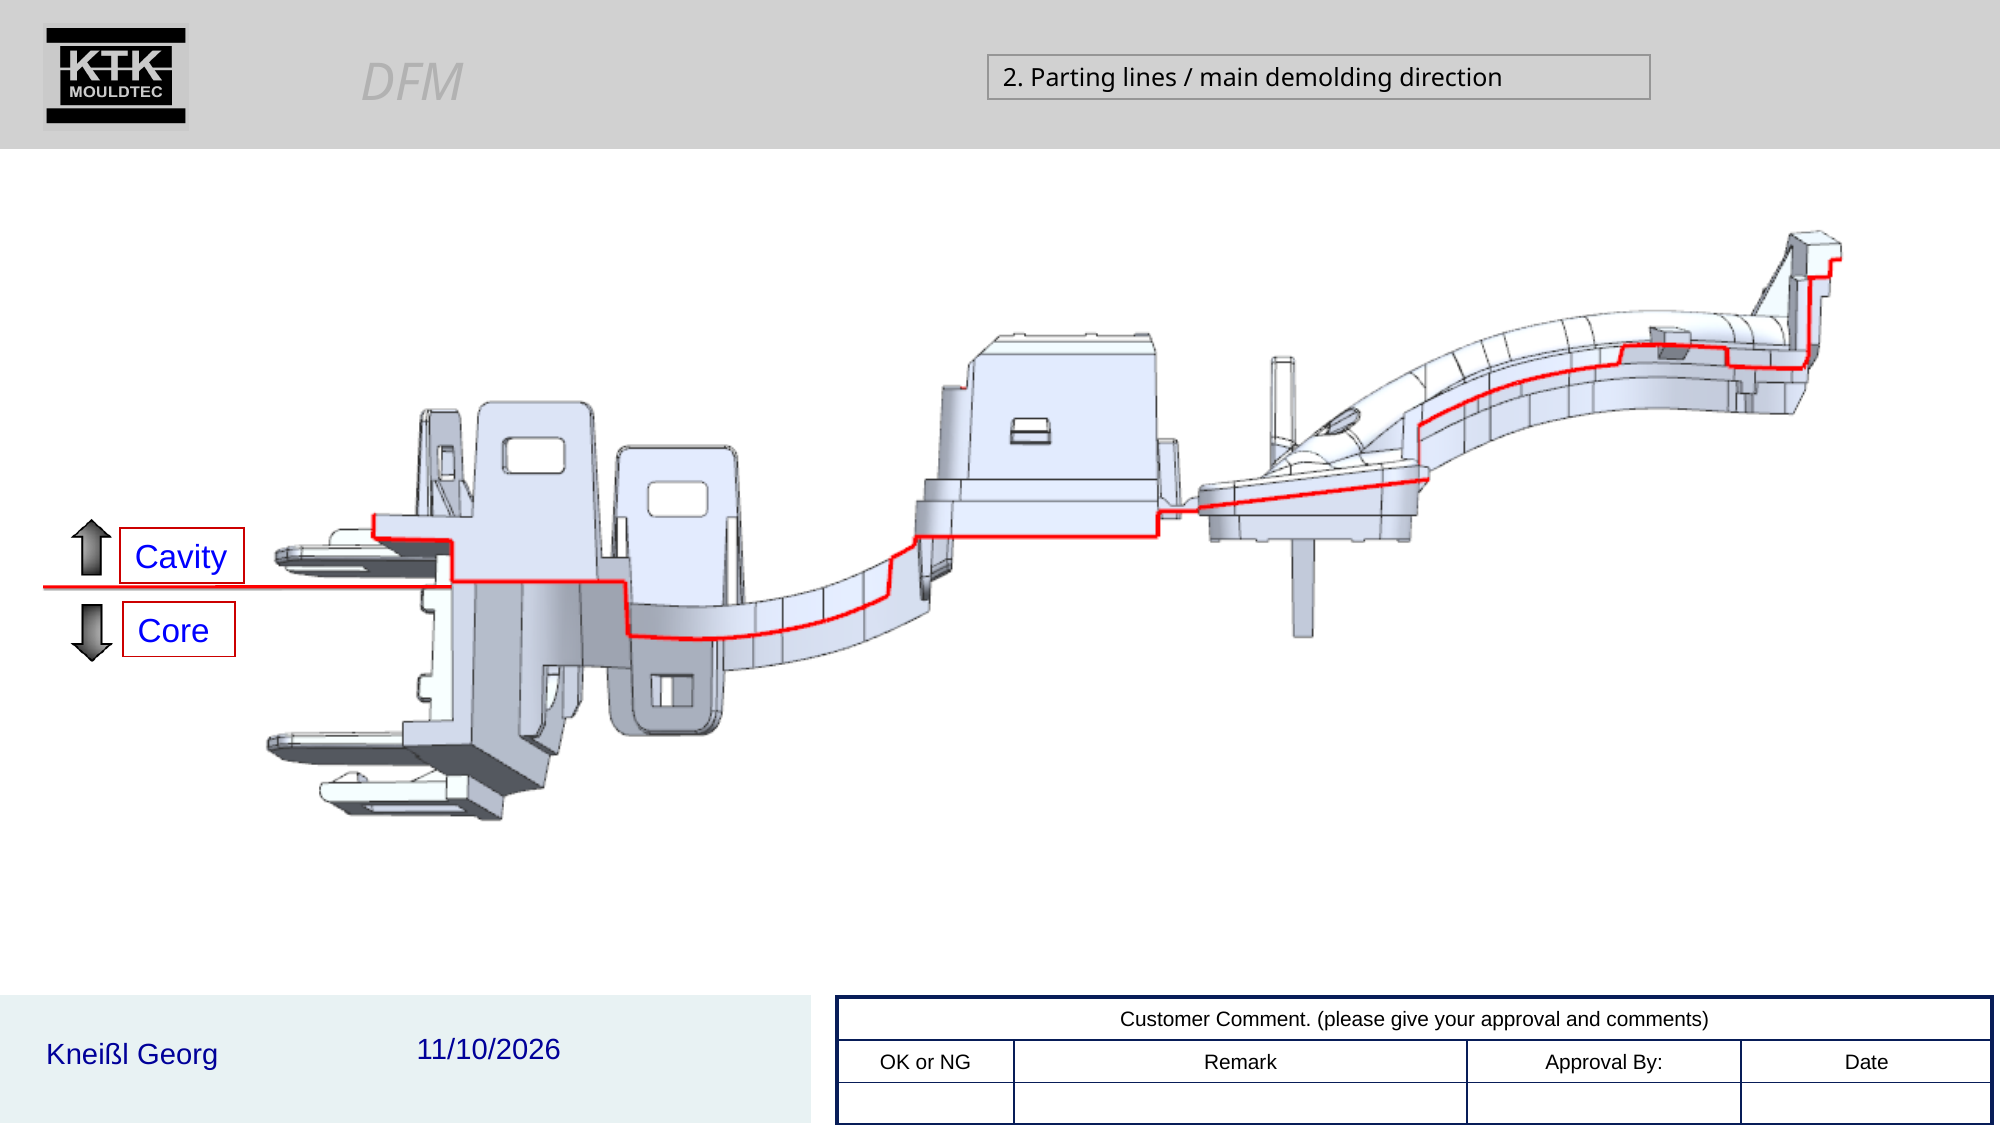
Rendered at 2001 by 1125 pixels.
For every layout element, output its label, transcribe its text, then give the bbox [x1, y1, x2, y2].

text_box 2. Parting lines / main demolding direction [988, 54, 1650, 100]
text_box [42, 518, 452, 663]
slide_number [397, 1022, 581, 1102]
picture [231, 196, 1889, 852]
